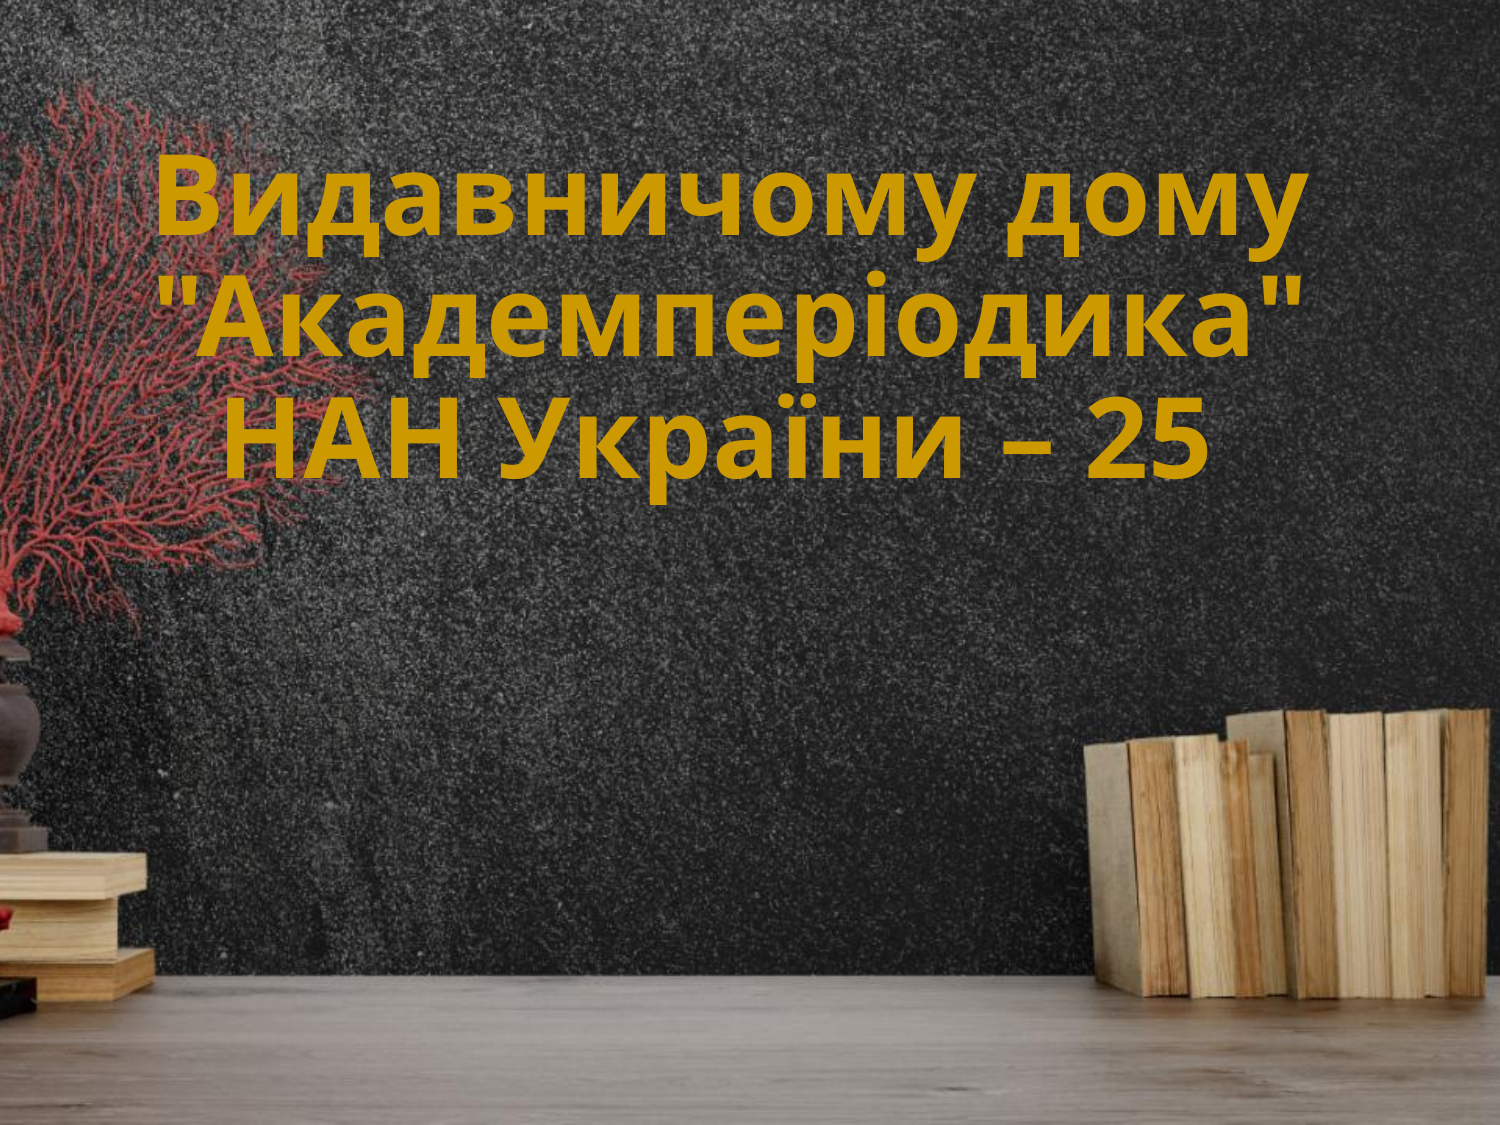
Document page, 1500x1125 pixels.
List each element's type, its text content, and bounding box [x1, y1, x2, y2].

title Видавничому дому "Академперіодика" НАН України – 25 [41, 66, 1420, 646]
picture [0, 0, 1500, 1125]
